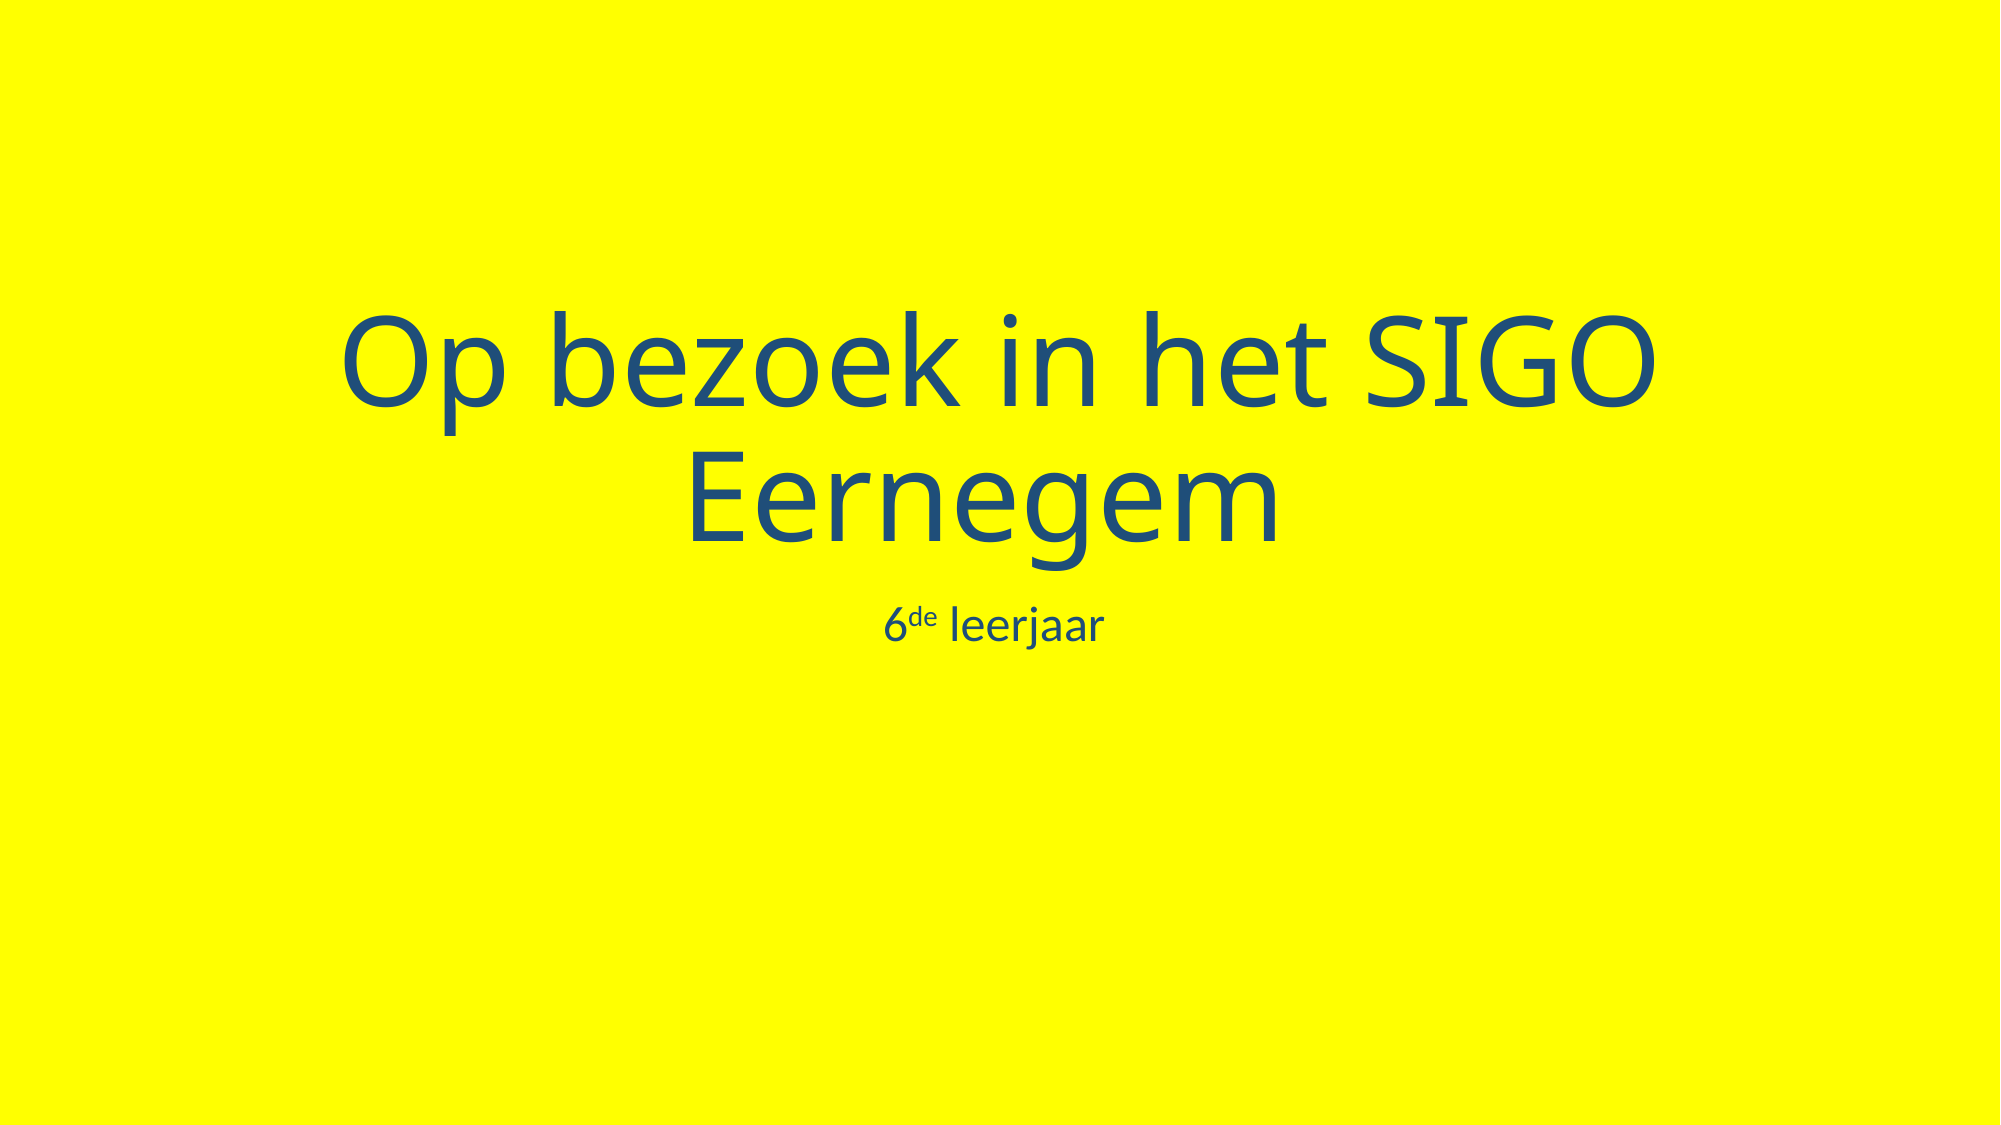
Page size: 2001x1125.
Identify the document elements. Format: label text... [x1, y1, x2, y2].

title Op bezoek in het SIGO Eernegem [249, 184, 1750, 576]
subtitle 6de leerjaar [249, 590, 1750, 863]
